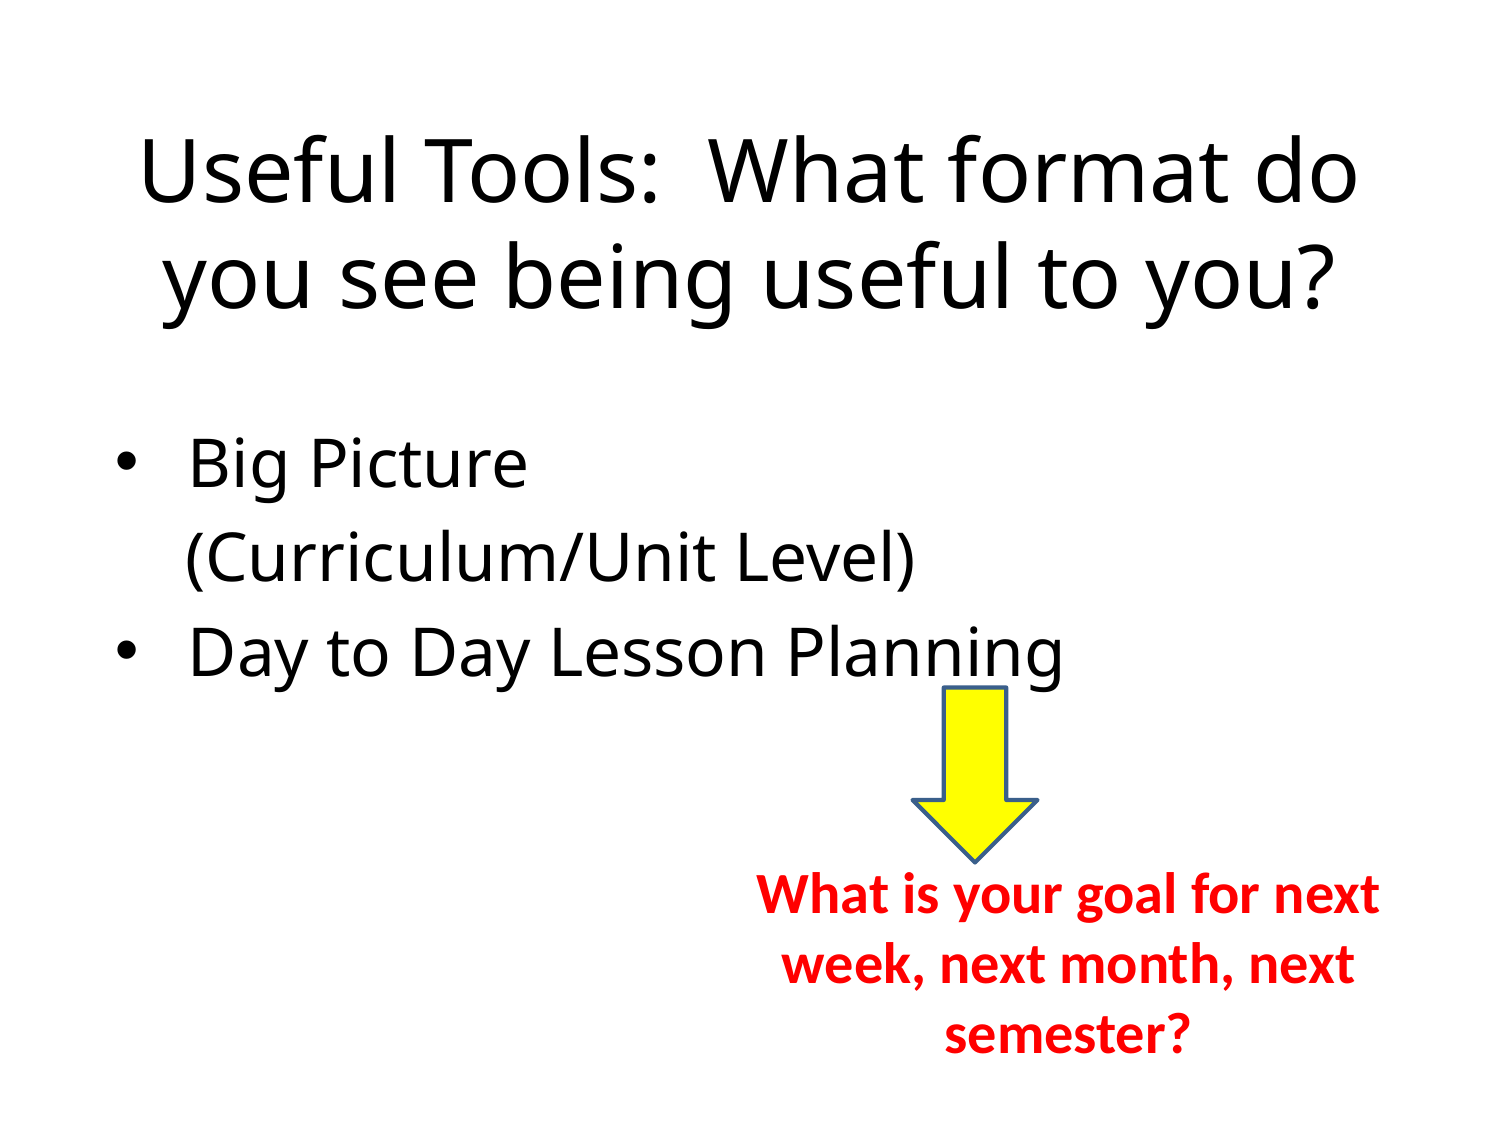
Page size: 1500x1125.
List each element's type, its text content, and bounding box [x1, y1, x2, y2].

subtitle Big Picture (Curriculum/Unit Level) Day to Day Lesson Planning [99, 412, 1388, 700]
title Useful Tools: What format do you see being useful to you? [112, 99, 1388, 342]
text_box What is your goal for next week, next month, next semester? [712, 847, 1425, 1073]
text_box [910, 685, 1040, 865]
